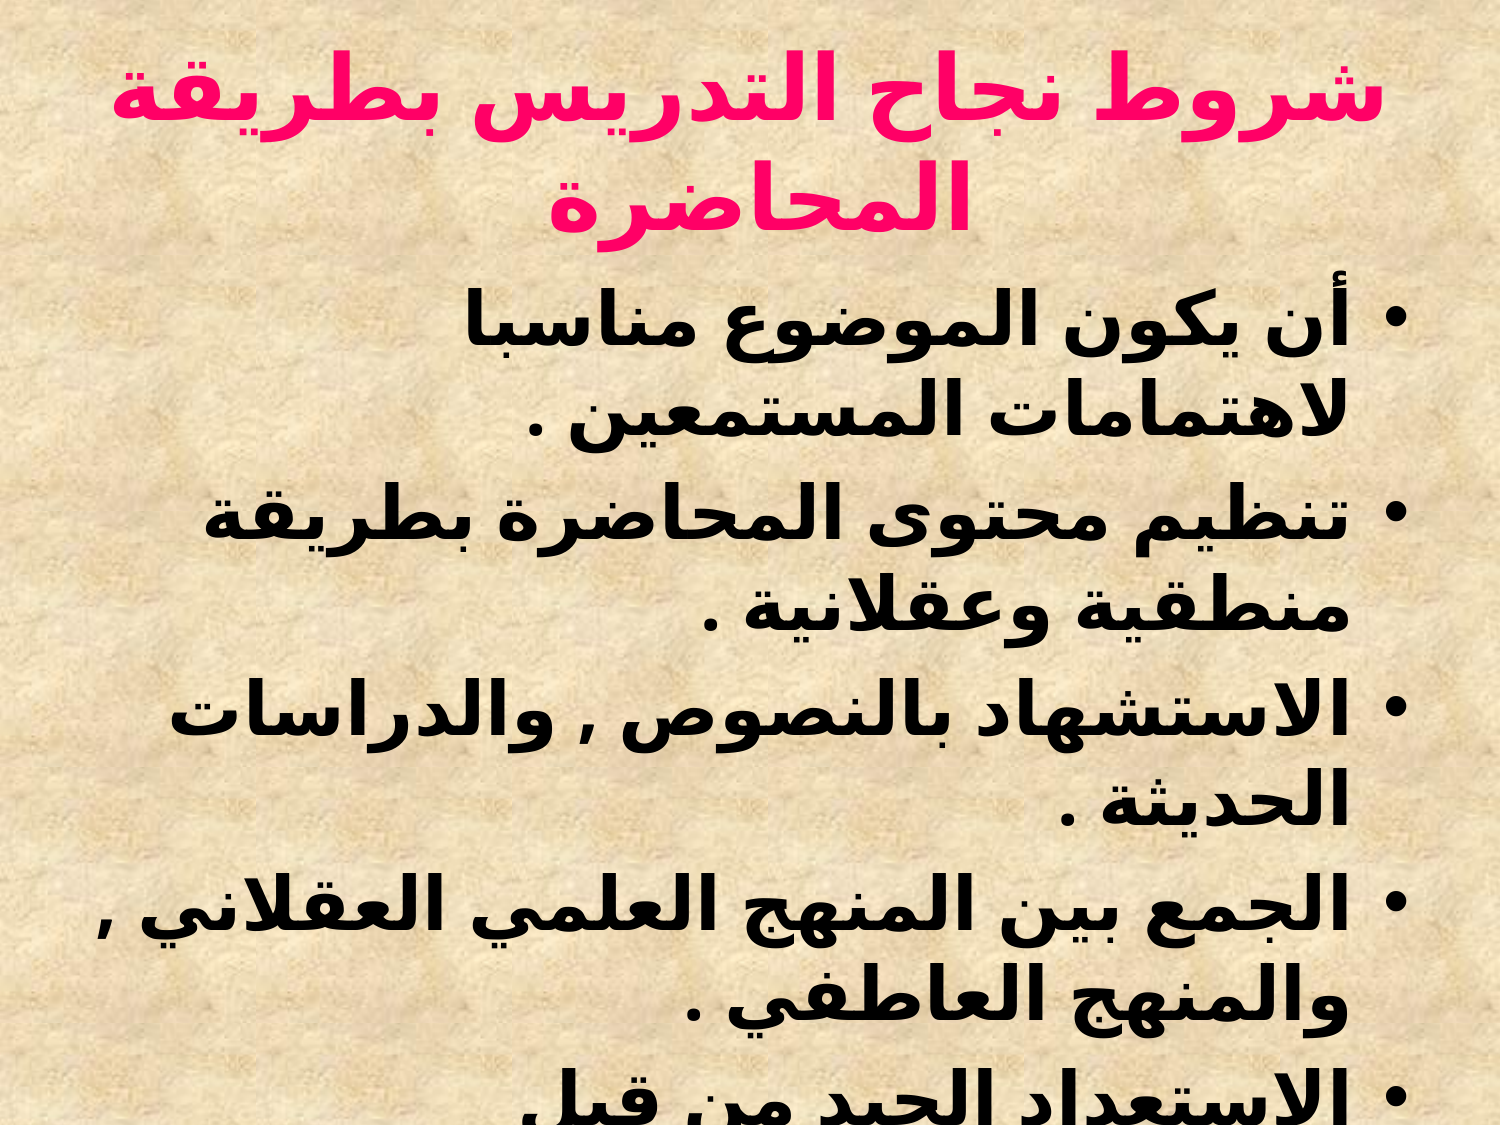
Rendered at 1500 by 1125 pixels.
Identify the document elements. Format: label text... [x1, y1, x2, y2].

picture [0, 0, 1500, 1125]
title شروط نجاح التدريس بطريقة المحاضرة [75, 45, 1425, 233]
list أن يكون الموضوع مناسبا لاهتمامات المستمعين . تنظيم محتوى المحاضرة بطريقة منطقية وعقلانية . الاستشهاد بالنصوص , والدراسات الحديثة . الجمع بين المنهج العلمي العقلاني , والمنهج العاطفي . الاستعداد الجيد من قبل المحاضر ,حسن الالقاء [75, 262, 1425, 1005]
